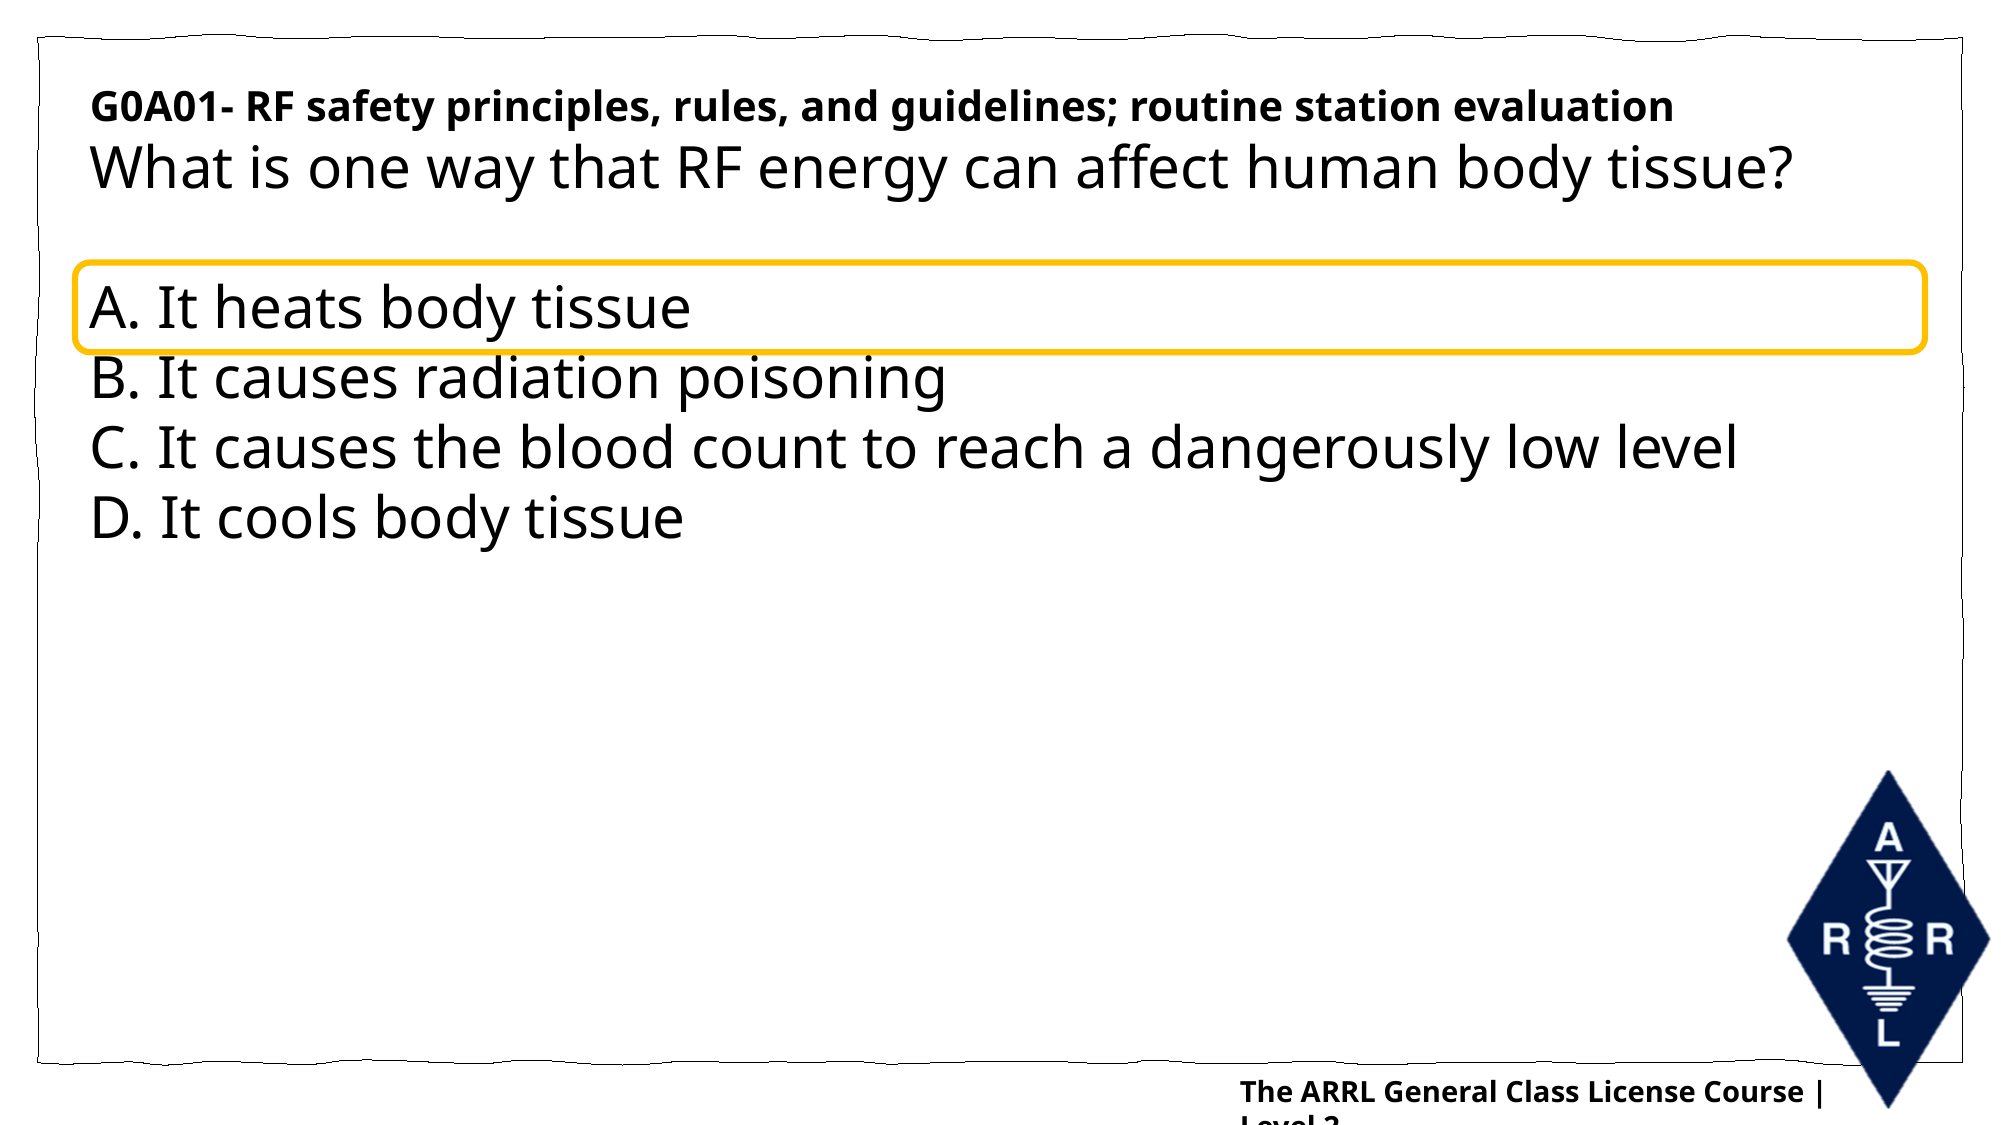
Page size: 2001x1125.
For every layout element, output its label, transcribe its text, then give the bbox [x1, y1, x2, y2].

text_box G0A01- RF safety principles, rules, and guidelines; routine station evaluation What is one way that RF energy can affect human body tissue? A. It heats body tissue B. It causes radiation poisoning C. It causes the blood count to reach a dangerously low level D. It cools body tissue [75, 72, 1850, 269]
picture [1773, 752, 1999, 1125]
text_box G0A01- RF safety principles, rules, and guidelines; routine station evaluation What is one way that RF energy can affect human body tissue? A. It heats body tissue B. It causes radiation poisoning C. It causes the blood count to reach a dangerously low level D. It cools body tissue [75, 345, 1850, 558]
text_box [73, 261, 1927, 354]
